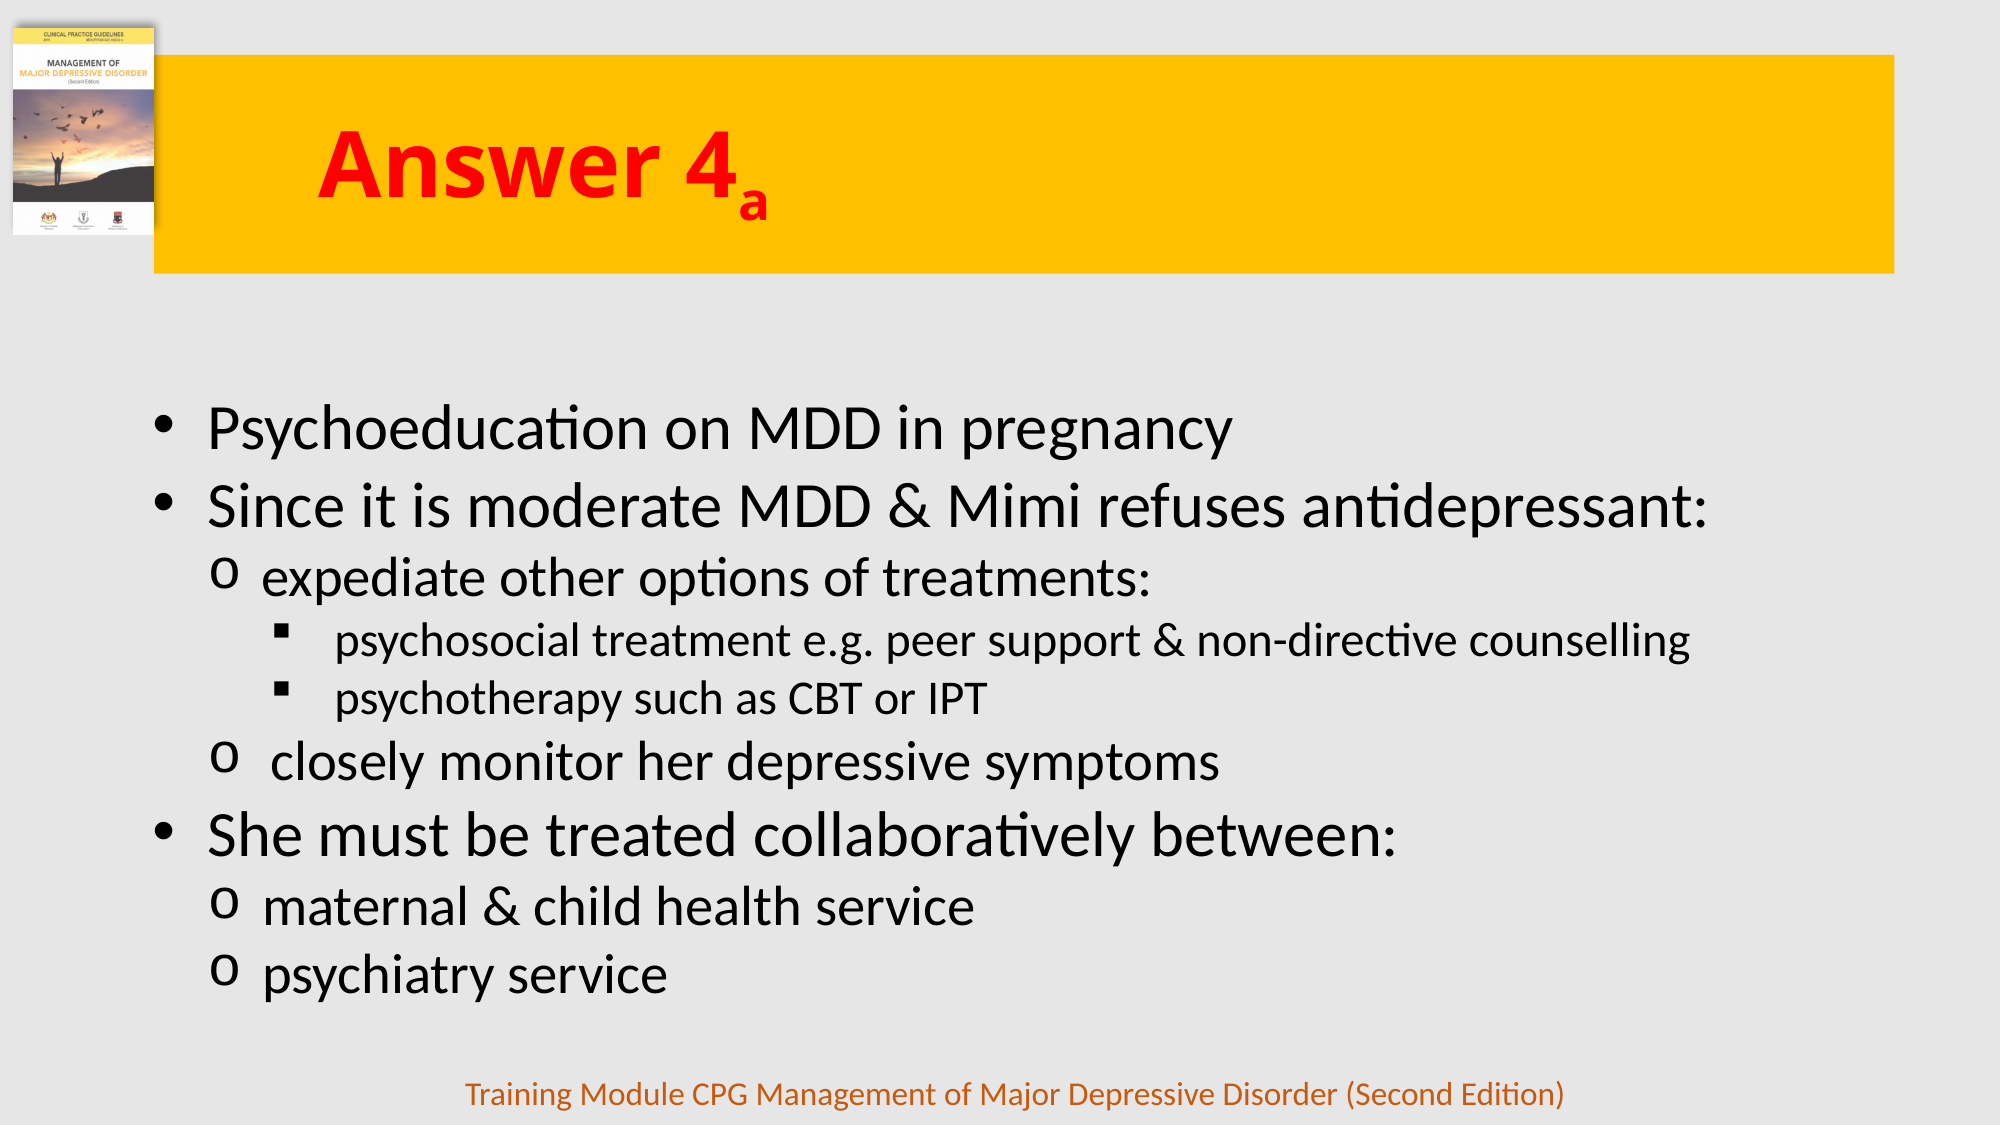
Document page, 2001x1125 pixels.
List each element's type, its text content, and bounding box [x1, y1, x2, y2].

title Answer 4a [153, 54, 1895, 274]
text_box Training Module CPG Management of Major Depressive Disorder (Second Edition) [450, 1065, 1832, 1120]
list Psychoeducation on MDD in pregnancy Since it is moderate MDD & Mimi refuses antidepressant: expediate other options of treatments: psychosocial treatment e.g. peer support & non-directive counselling psychotherapy such as CBT or IPT closely monitor her depressive symptoms She must be treated collaboratively between: maternal & child health service psychiatry service [137, 299, 1863, 1014]
picture [13, 28, 154, 235]
